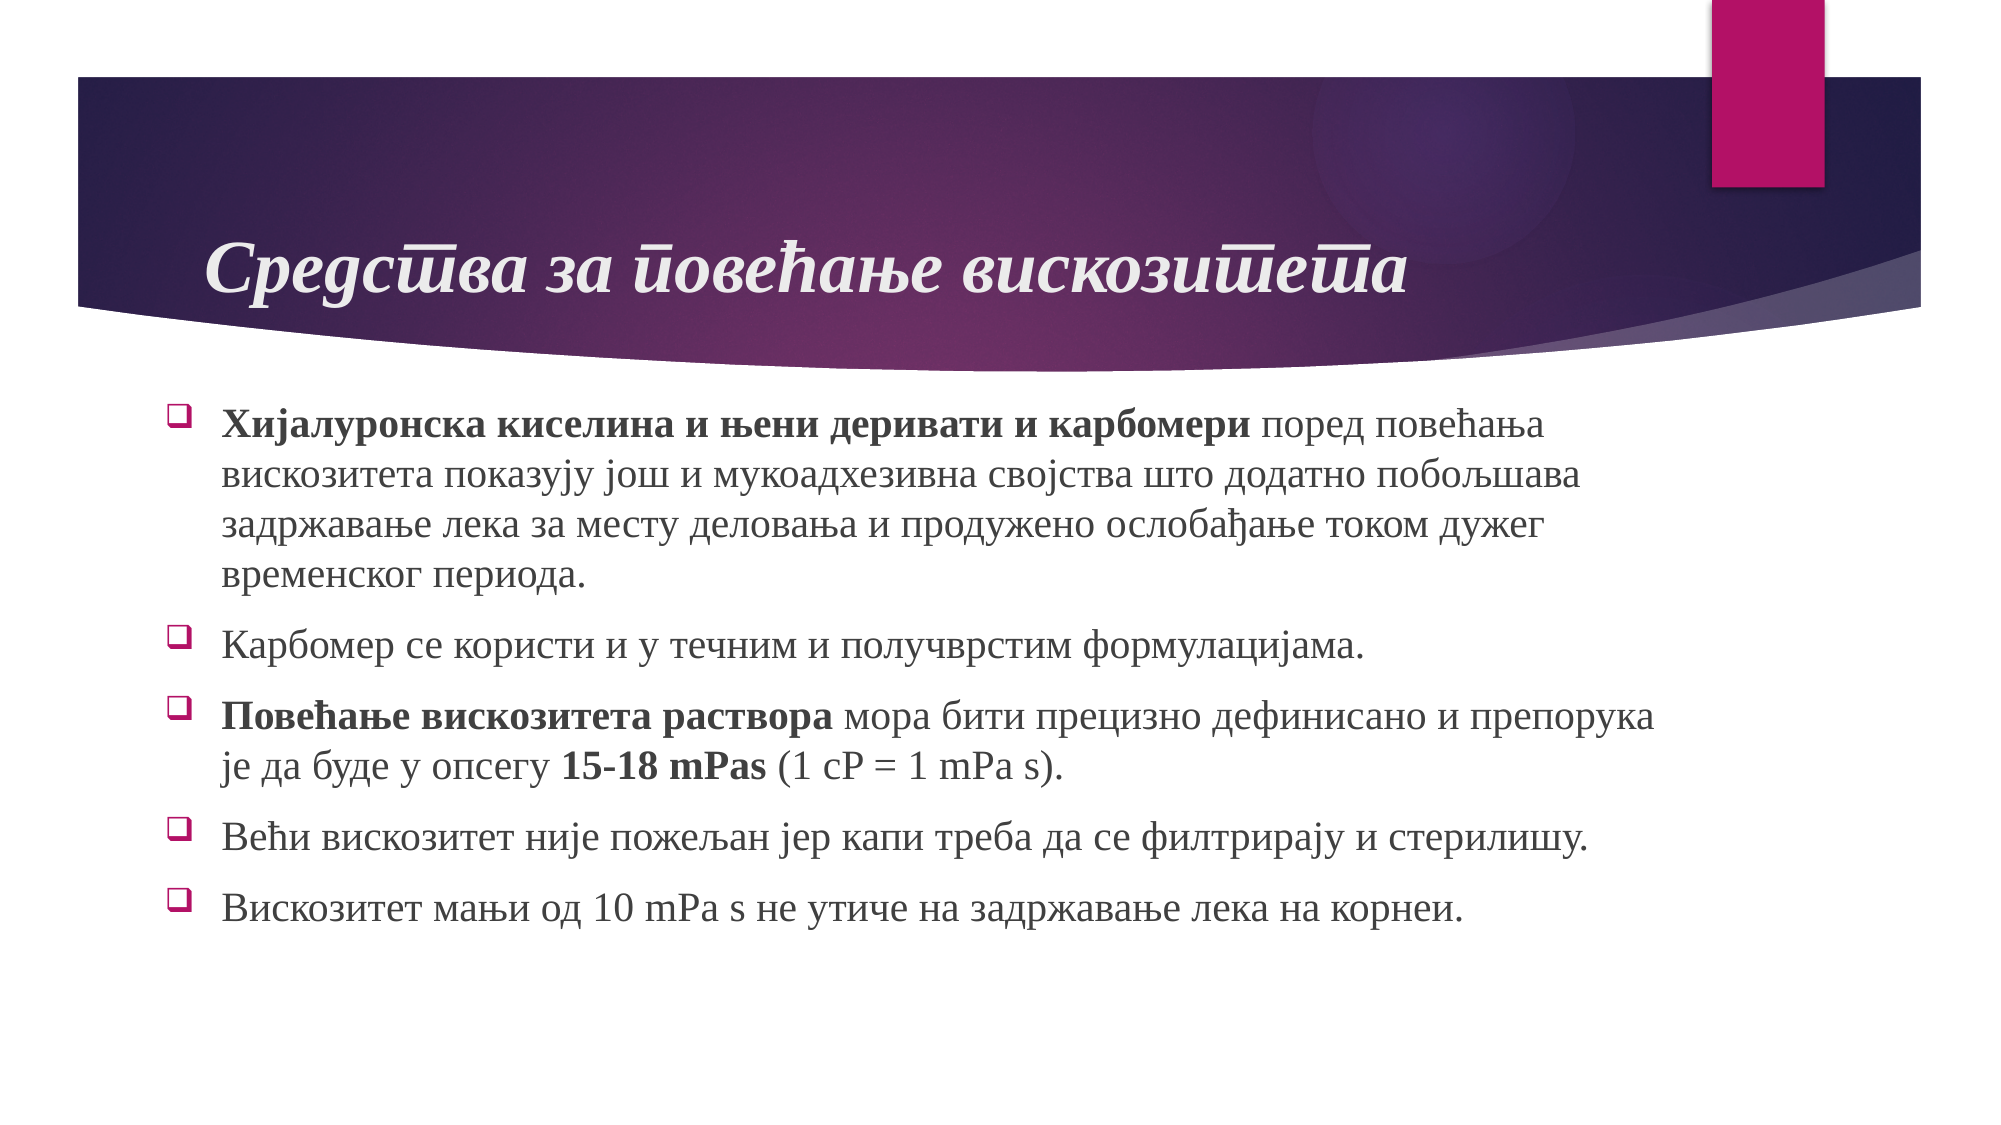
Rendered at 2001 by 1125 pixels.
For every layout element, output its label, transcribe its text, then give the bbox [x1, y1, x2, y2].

list Хијалуронска киселина и њени деривати и карбомери поред повећања вискозитета показују још и мукоадхезивна својства што додатно побољшава задржавање лека за месту деловања и продужено ослобађање током дужег временског периода. Карбомер се користи и у течним и получврстим формулацијама. Повећање вискозитета раствора мора бити прецизно дефинисано и препорука је да буде у опсегу 15-18 mPas (1 cP = 1 mPa s). Већи вискозитет није пожељан јер капи треба да се филтрирају и стерилишу. Вискозитет мањи од 10 mPa s не утиче на задржавање лека на корнеи. [149, 388, 1709, 950]
title Средства за повећање вискозитета [189, 159, 1627, 276]
